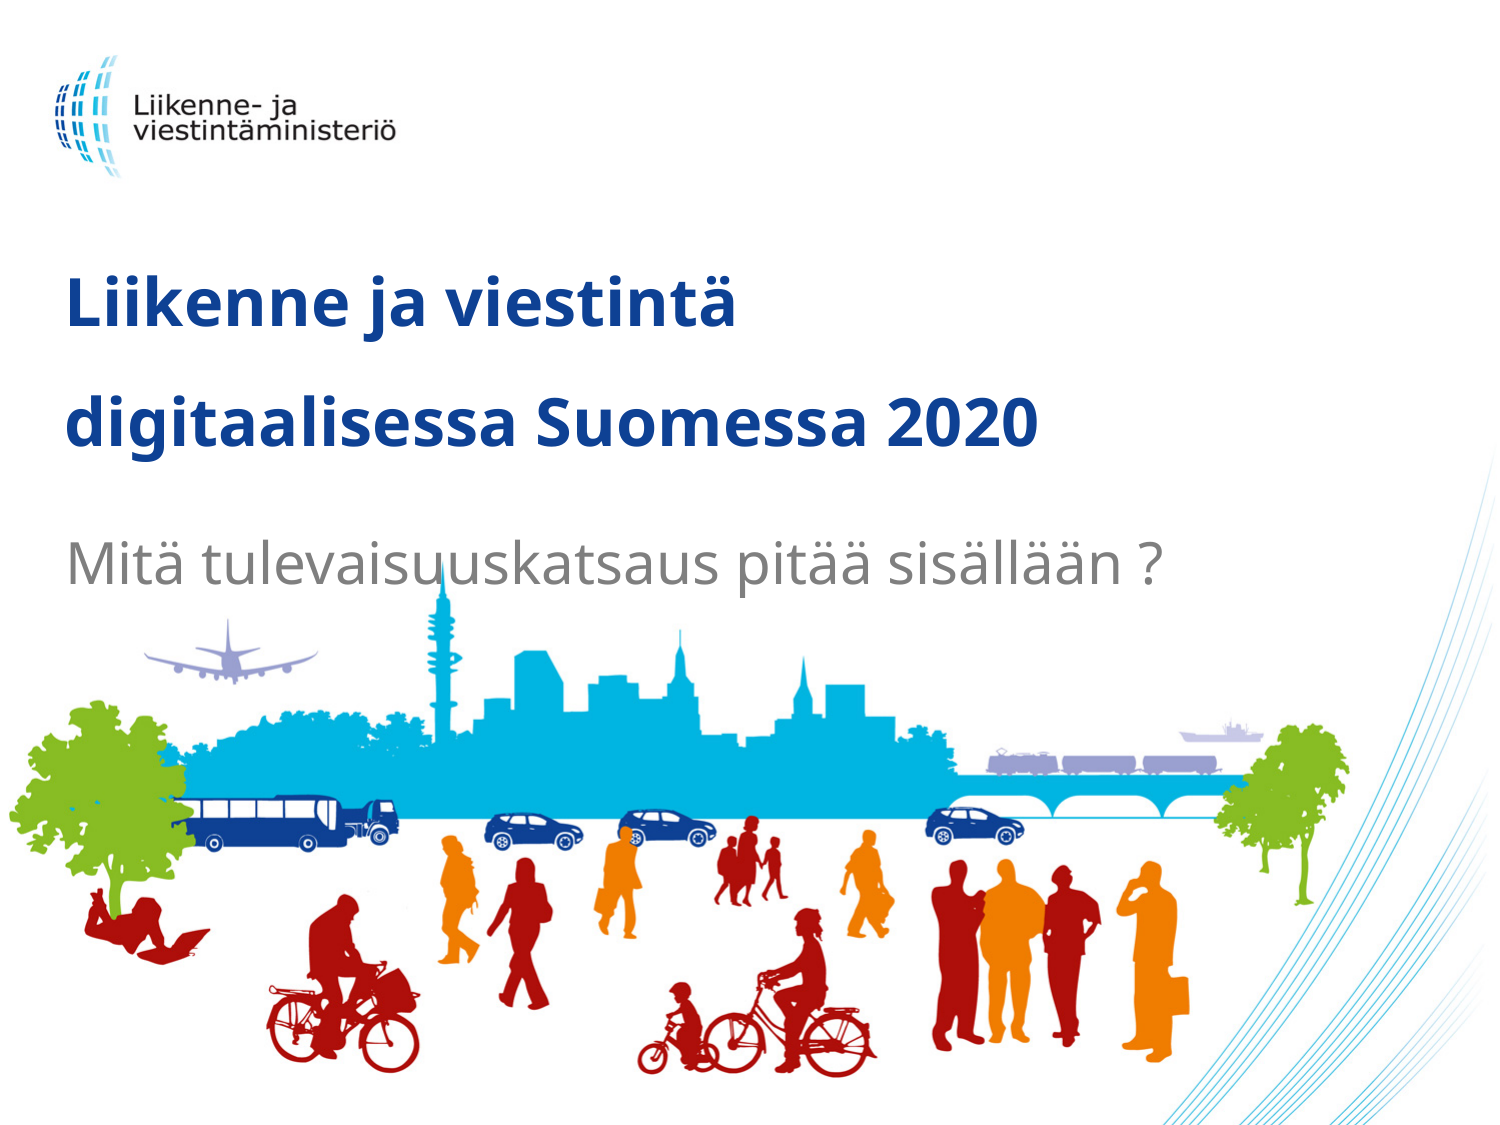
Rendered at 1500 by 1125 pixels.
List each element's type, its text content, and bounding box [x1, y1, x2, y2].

title Liikenne ja viestintä digitaalisessa Suomessa 2020 [64, 220, 1471, 468]
picture [0, 0, 1500, 1125]
subtitle Mitä tulevaisuuskatsaus pitää sisällään ? [64, 456, 1400, 587]
